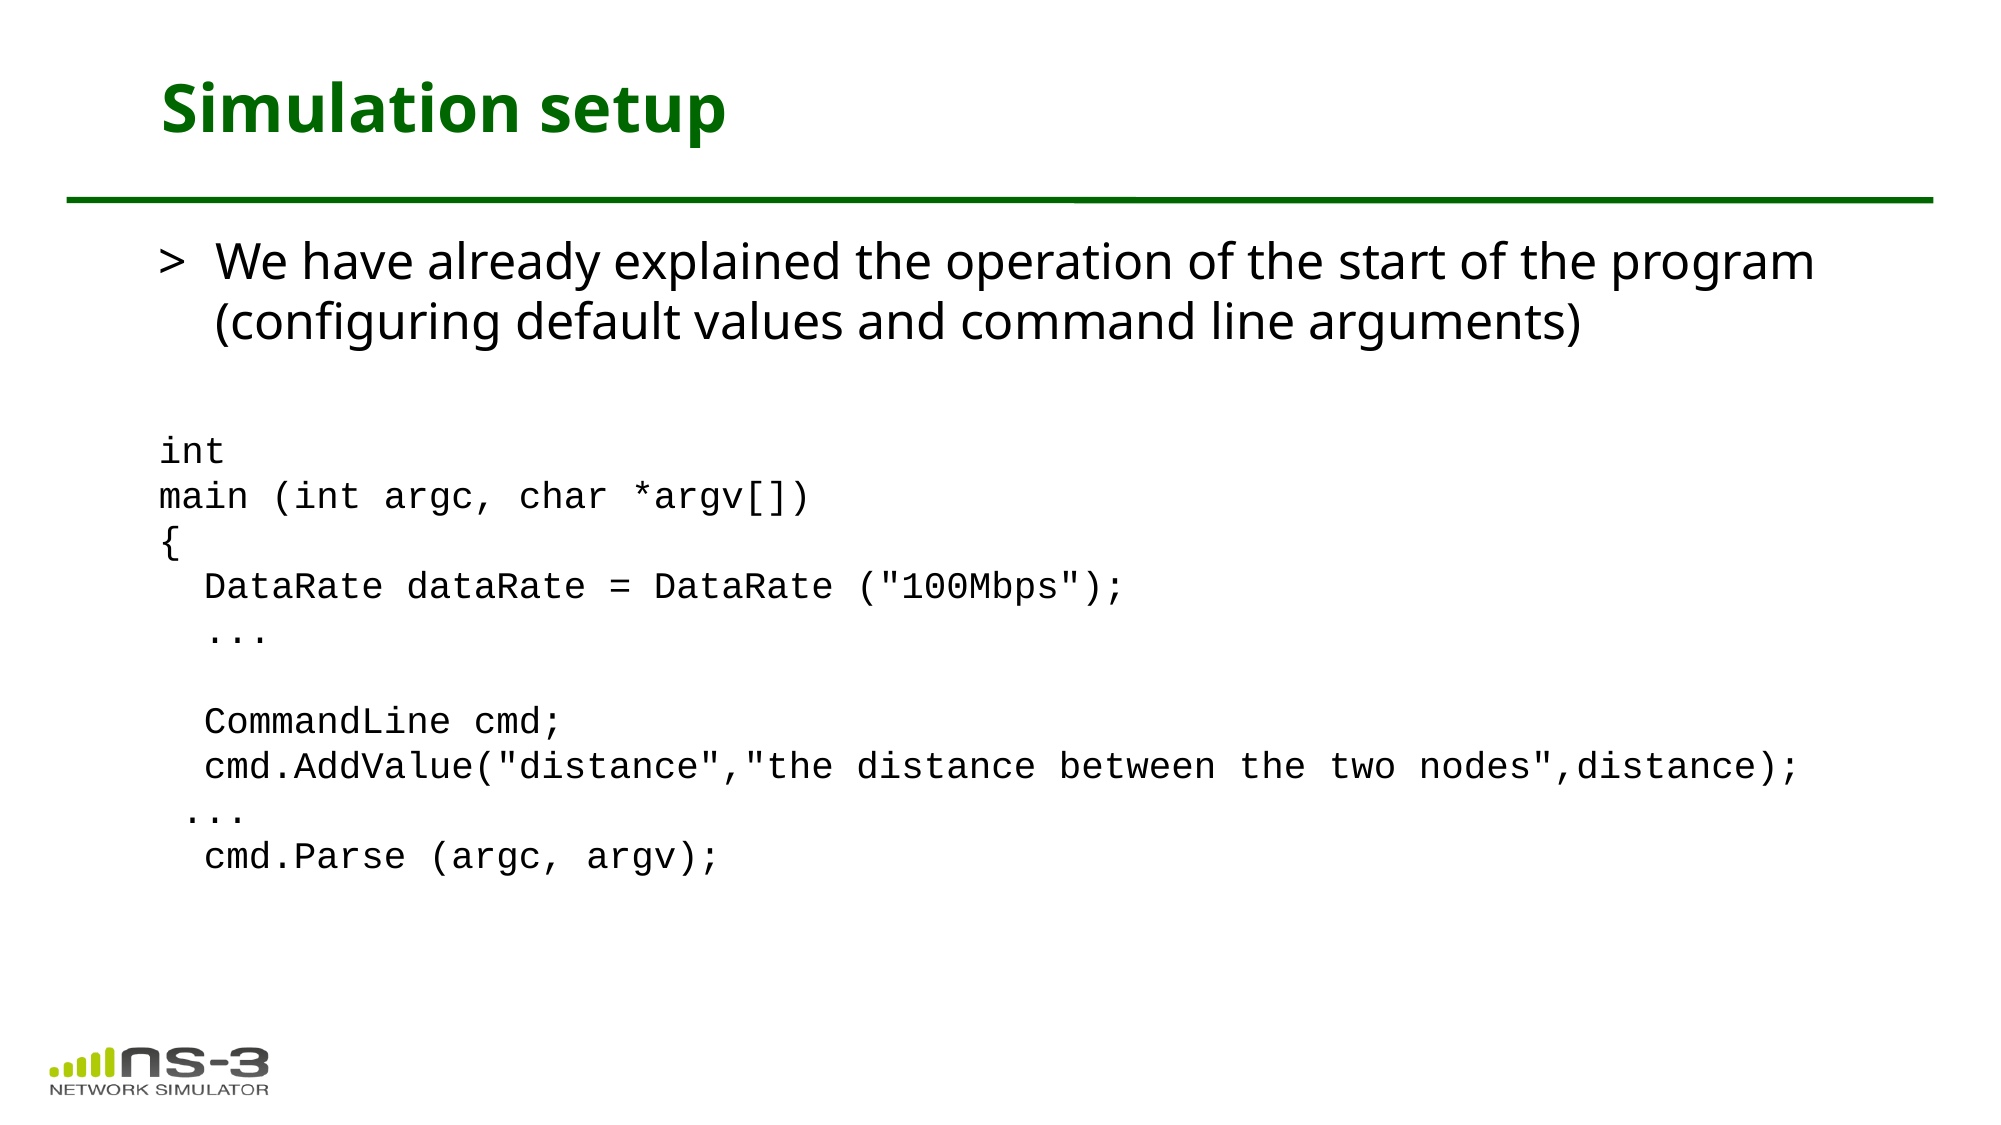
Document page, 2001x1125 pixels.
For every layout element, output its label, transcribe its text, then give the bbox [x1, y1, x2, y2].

list Simulation setup [146, 62, 1938, 155]
picture [33, 1017, 284, 1125]
list We have already explained the operation of the start of the program (configuring default values and command line arguments) int main (int argc, char *argv[]) { DataRate dataRate = DataRate ("100Mbps"); ... CommandLine cmd; cmd.AddValue("distance","the distance between the two nodes",distance); ... cmd.Parse (argc, argv); [143, 221, 1938, 954]
